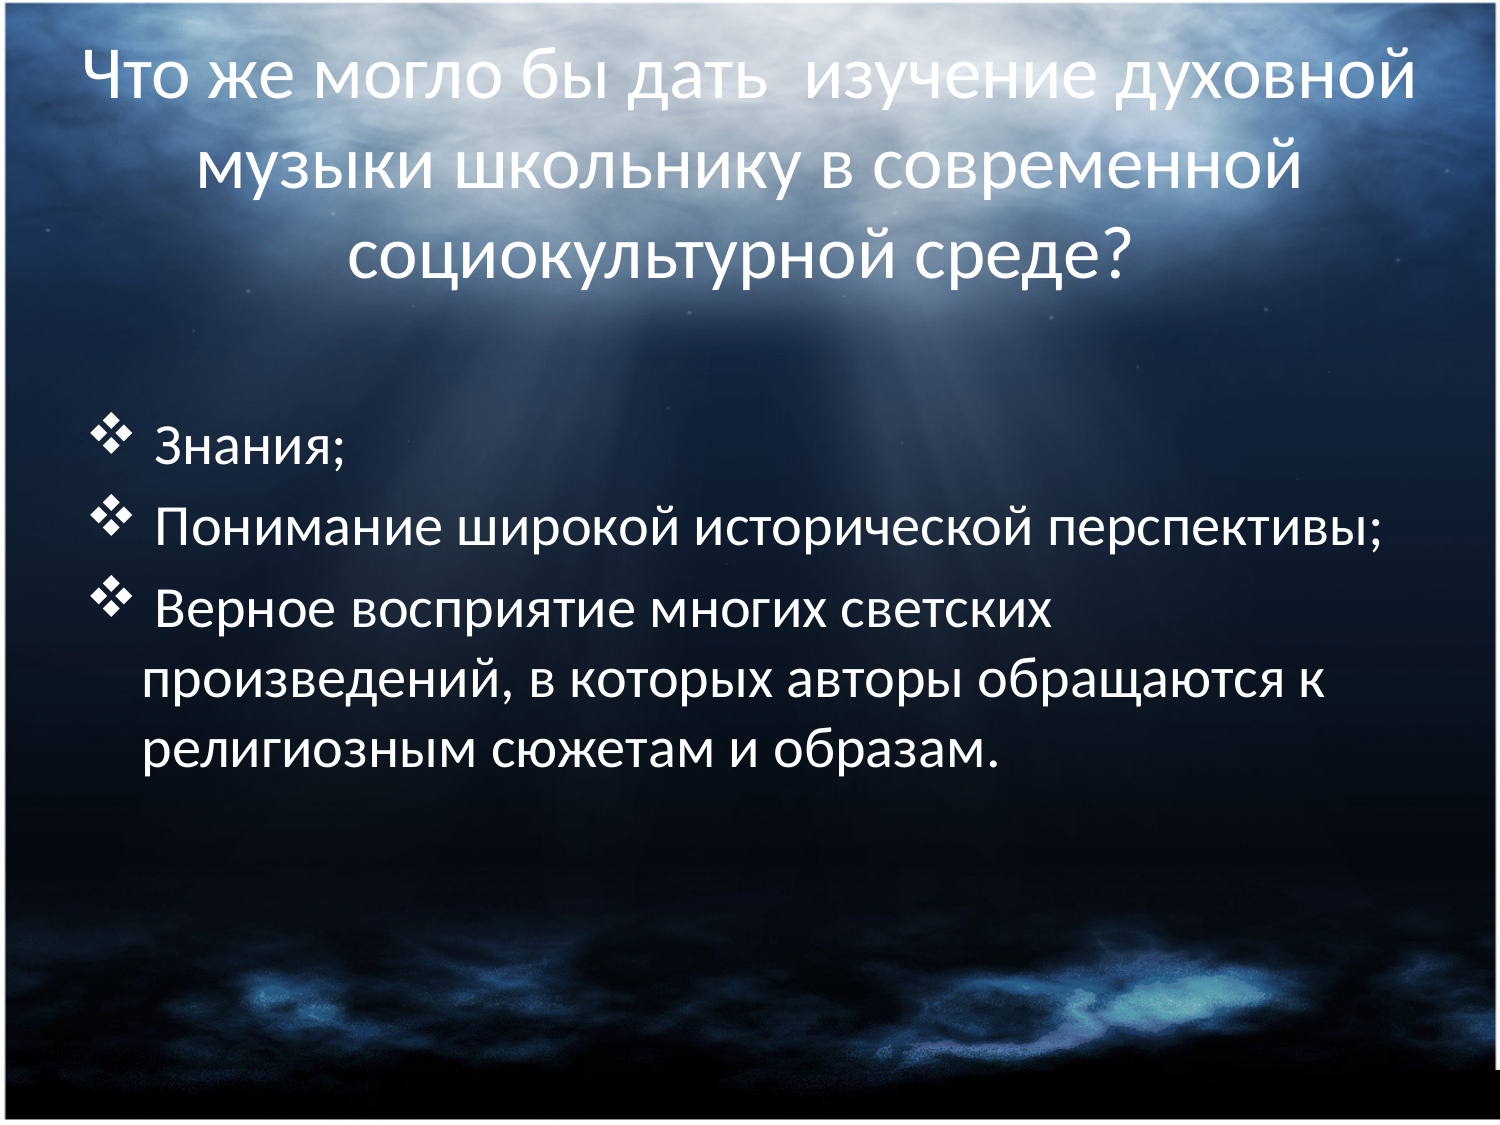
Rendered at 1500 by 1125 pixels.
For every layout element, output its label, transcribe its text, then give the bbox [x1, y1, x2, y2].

list Знания; Понимание широкой исторической перспективы; Верное восприятие многих светских произведений, в которых авторы обращаются к религиозным сюжетам и образам. [70, 398, 1421, 938]
picture [0, 317, 1500, 1125]
title Что же могло бы дать изучение духовной музыки школьнику в современной социокультурной среде? [0, 0, 1500, 317]
